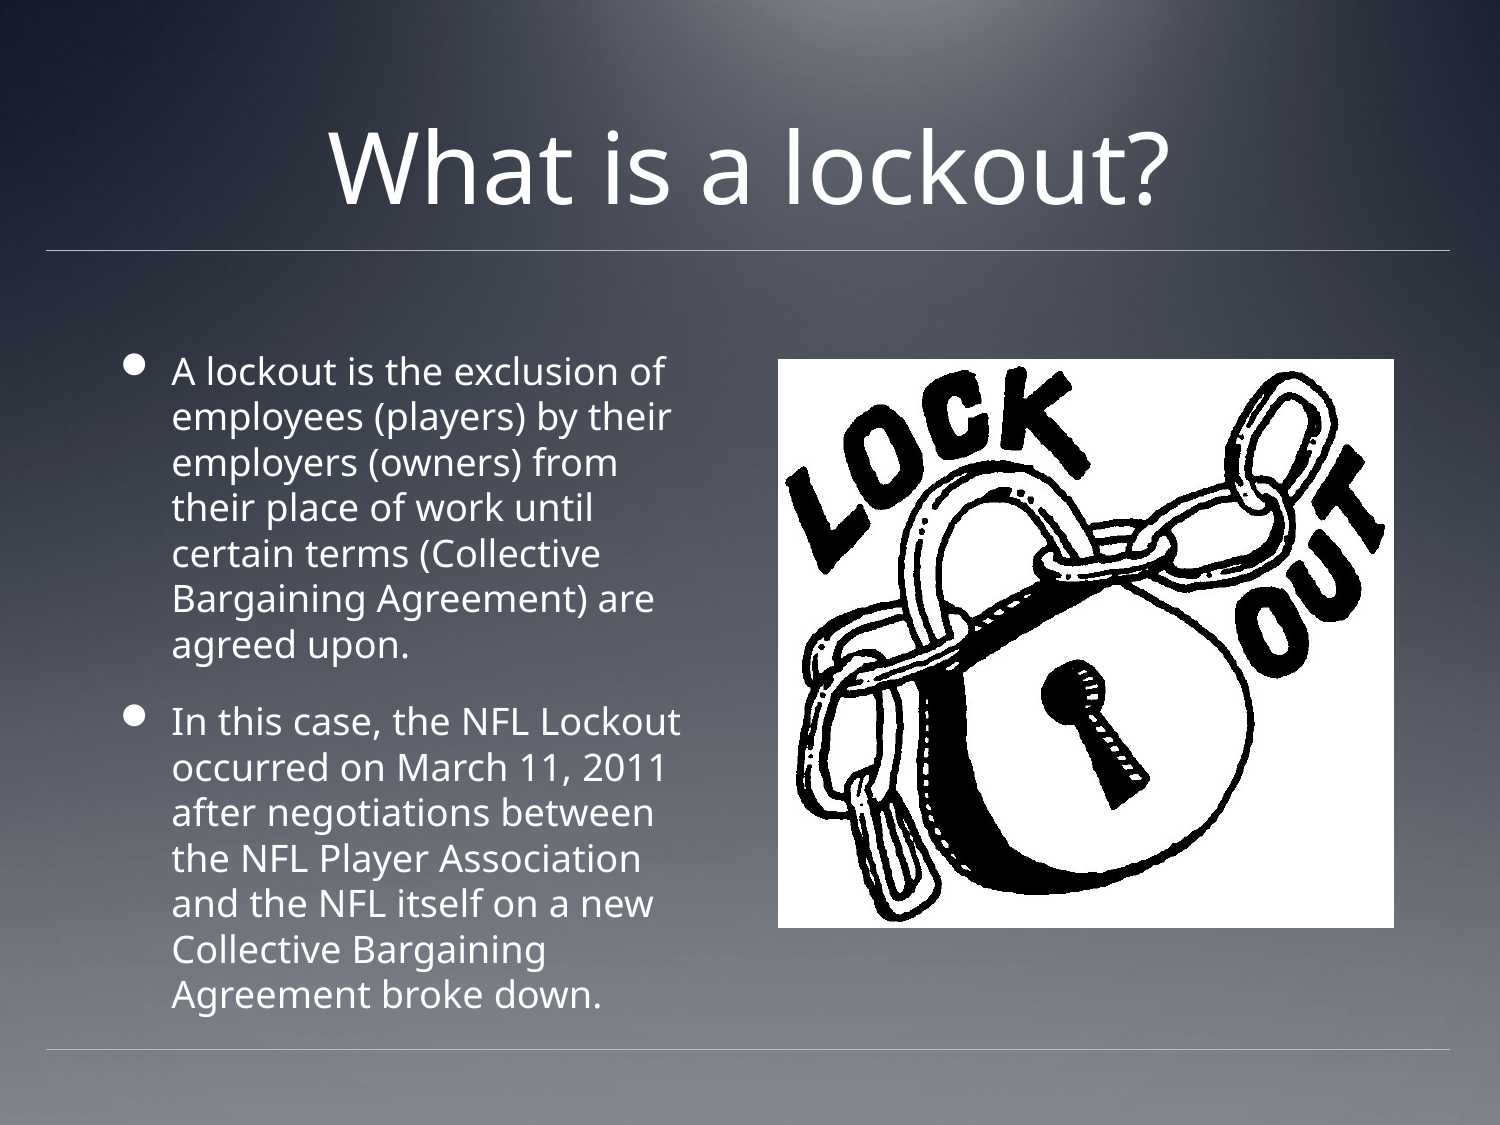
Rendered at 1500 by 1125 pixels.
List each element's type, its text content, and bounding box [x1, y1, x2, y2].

title What is a lockout? [105, 17, 1394, 233]
list A lockout is the exclusion of employees (players) by their employers (owners) from their place of work until certain terms (Collective Bargaining Agreement) are agreed upon. In this case, the NFL Lockout occurred on March 11, 2011 after negotiations between the NFL Player Association and the NFL itself on a new Collective Bargaining Agreement broke down. [105, 262, 721, 1026]
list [776, 260, 1396, 1028]
